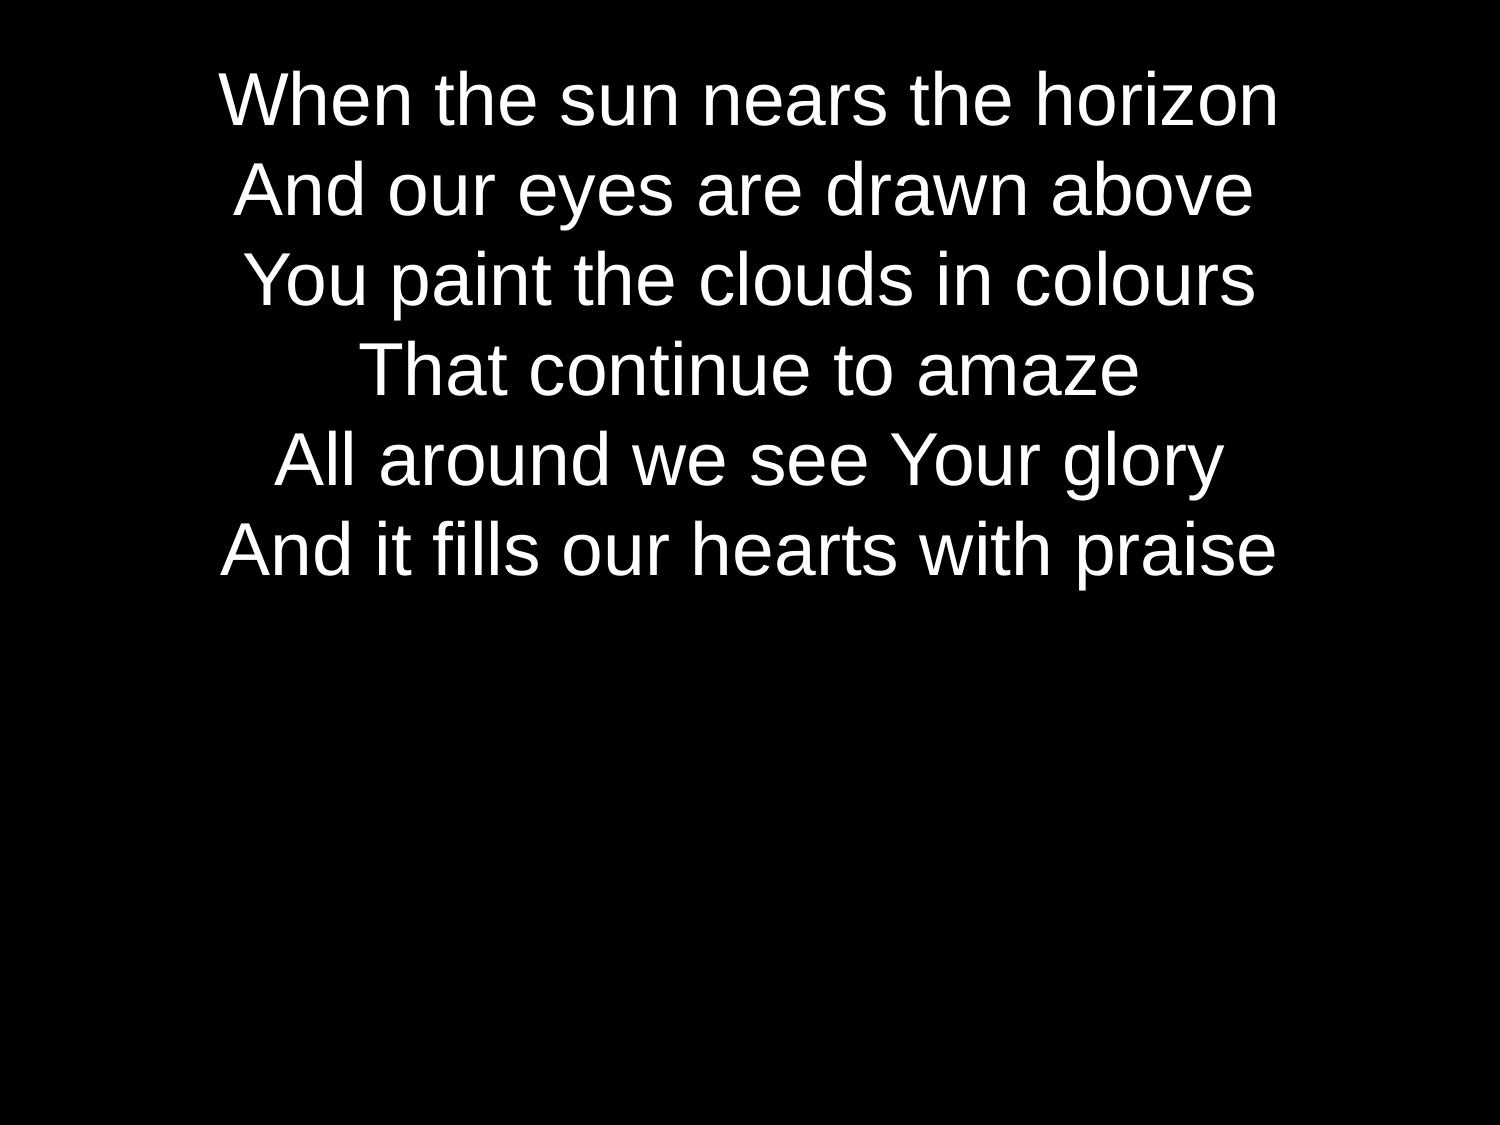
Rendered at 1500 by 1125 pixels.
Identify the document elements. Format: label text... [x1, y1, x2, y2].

text_box When the sun nears the horizon And our eyes are drawn above You paint the clouds in colours That continue to amaze All around we see Your glory And it fills our hearts with praise [0, 42, 1500, 599]
